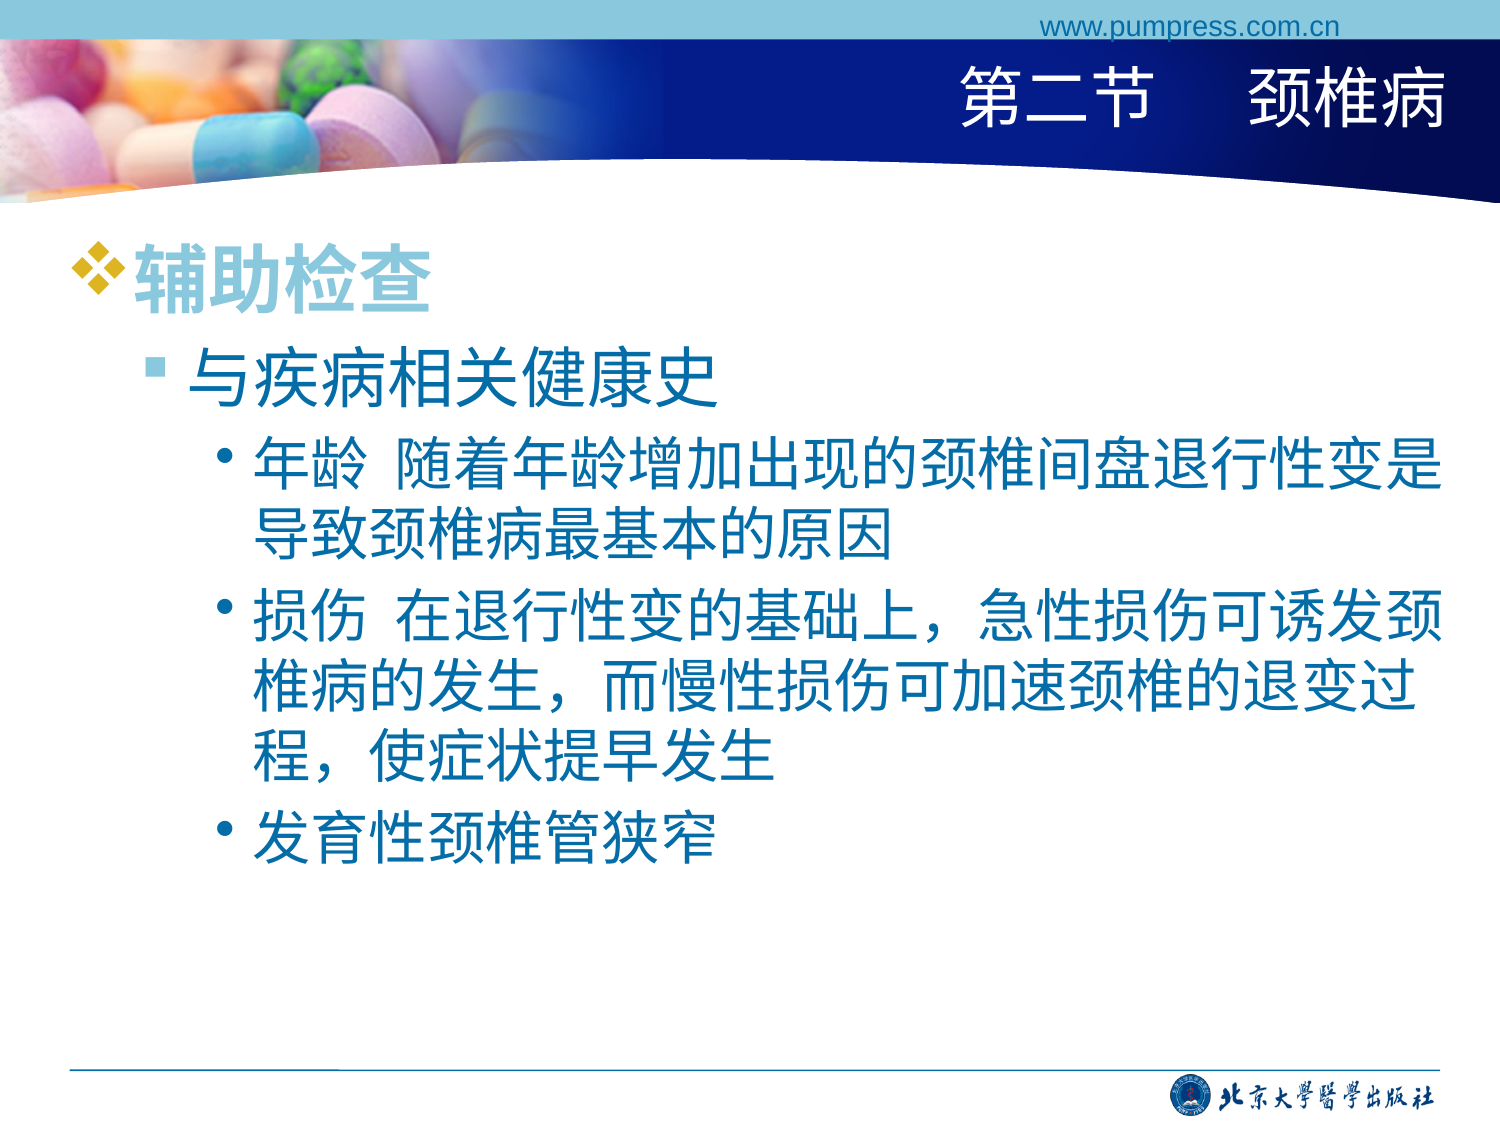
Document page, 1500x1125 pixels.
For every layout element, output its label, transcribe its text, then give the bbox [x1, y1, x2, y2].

picture [0, 40, 1500, 203]
list 辅助检查 与疾病相关健康史 年龄 随着年龄增加出现的颈椎间盘退行性变是导致颈椎病最基本的原因 损伤 在退行性变的基础上，急性损伤可诱发颈椎病的发生，而慢性损伤可加速颈椎的退变过程，使症状提早发生 发育性颈椎管狭窄 [49, 224, 1463, 1026]
title 第二节 颈椎病 [137, 49, 1463, 143]
slide_number www.pumpress.com.cn [1025, 0, 1463, 38]
picture [1170, 1074, 1436, 1118]
